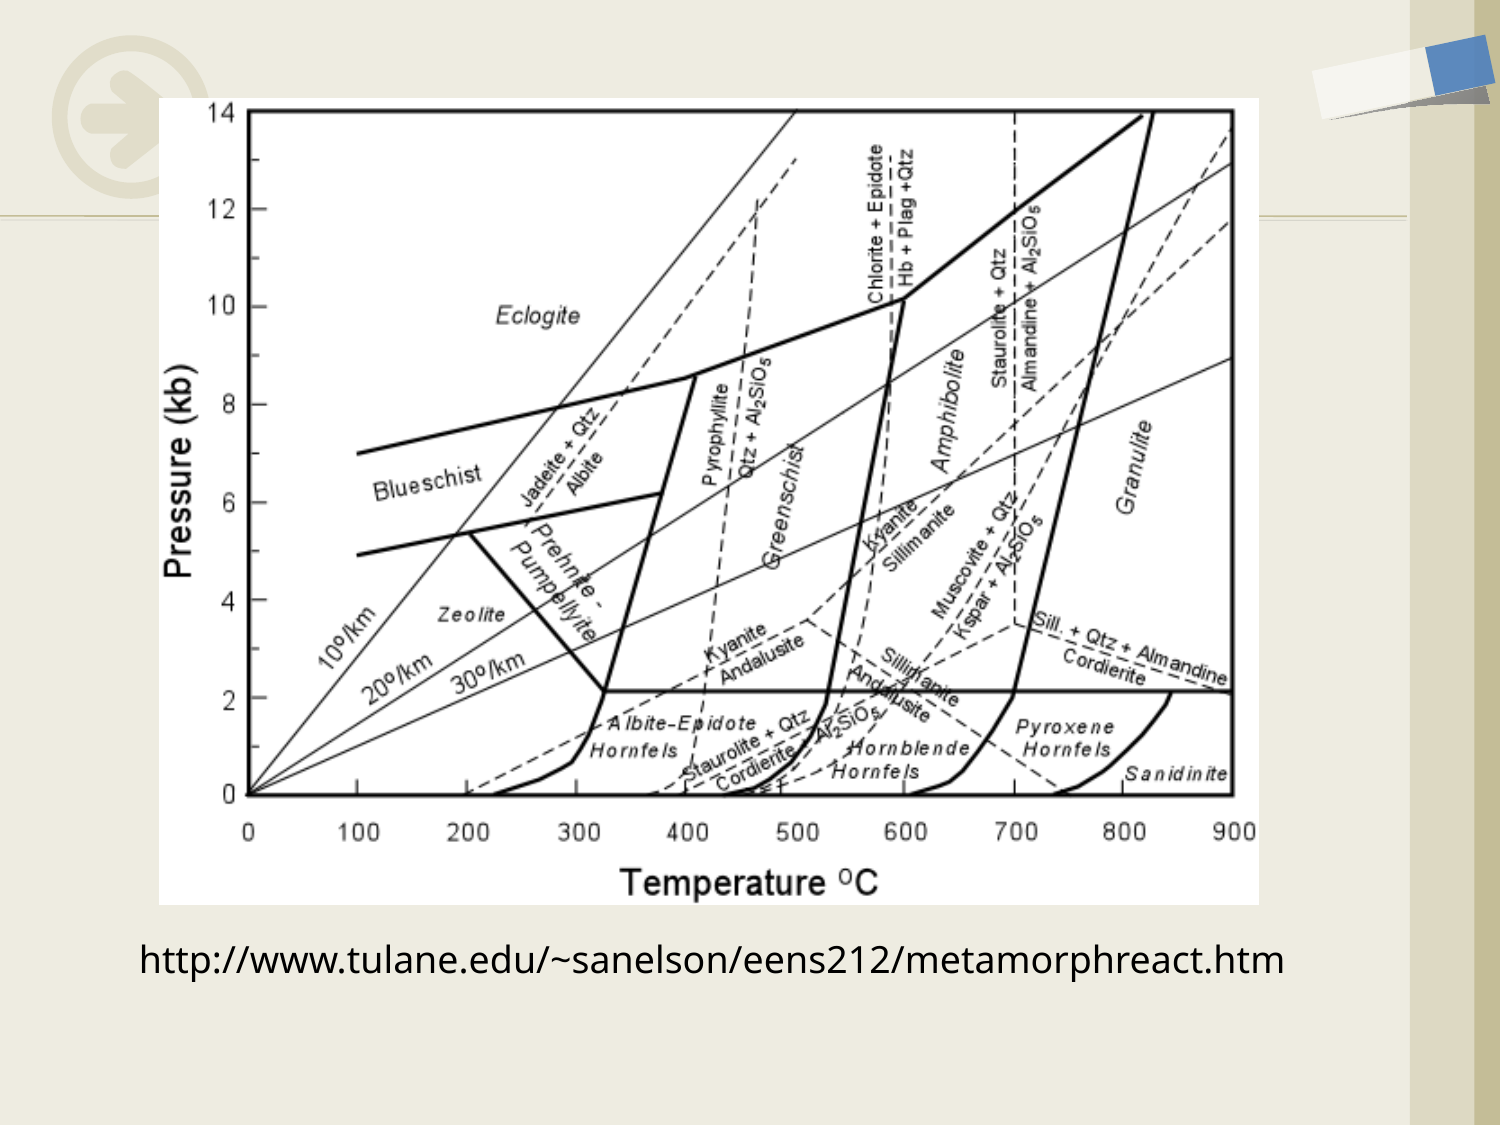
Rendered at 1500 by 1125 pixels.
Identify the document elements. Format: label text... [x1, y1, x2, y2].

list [159, 98, 1260, 906]
text_box http://www.tulane.edu/~sanelson/eens212/metamorphreact.htm [123, 928, 1306, 989]
